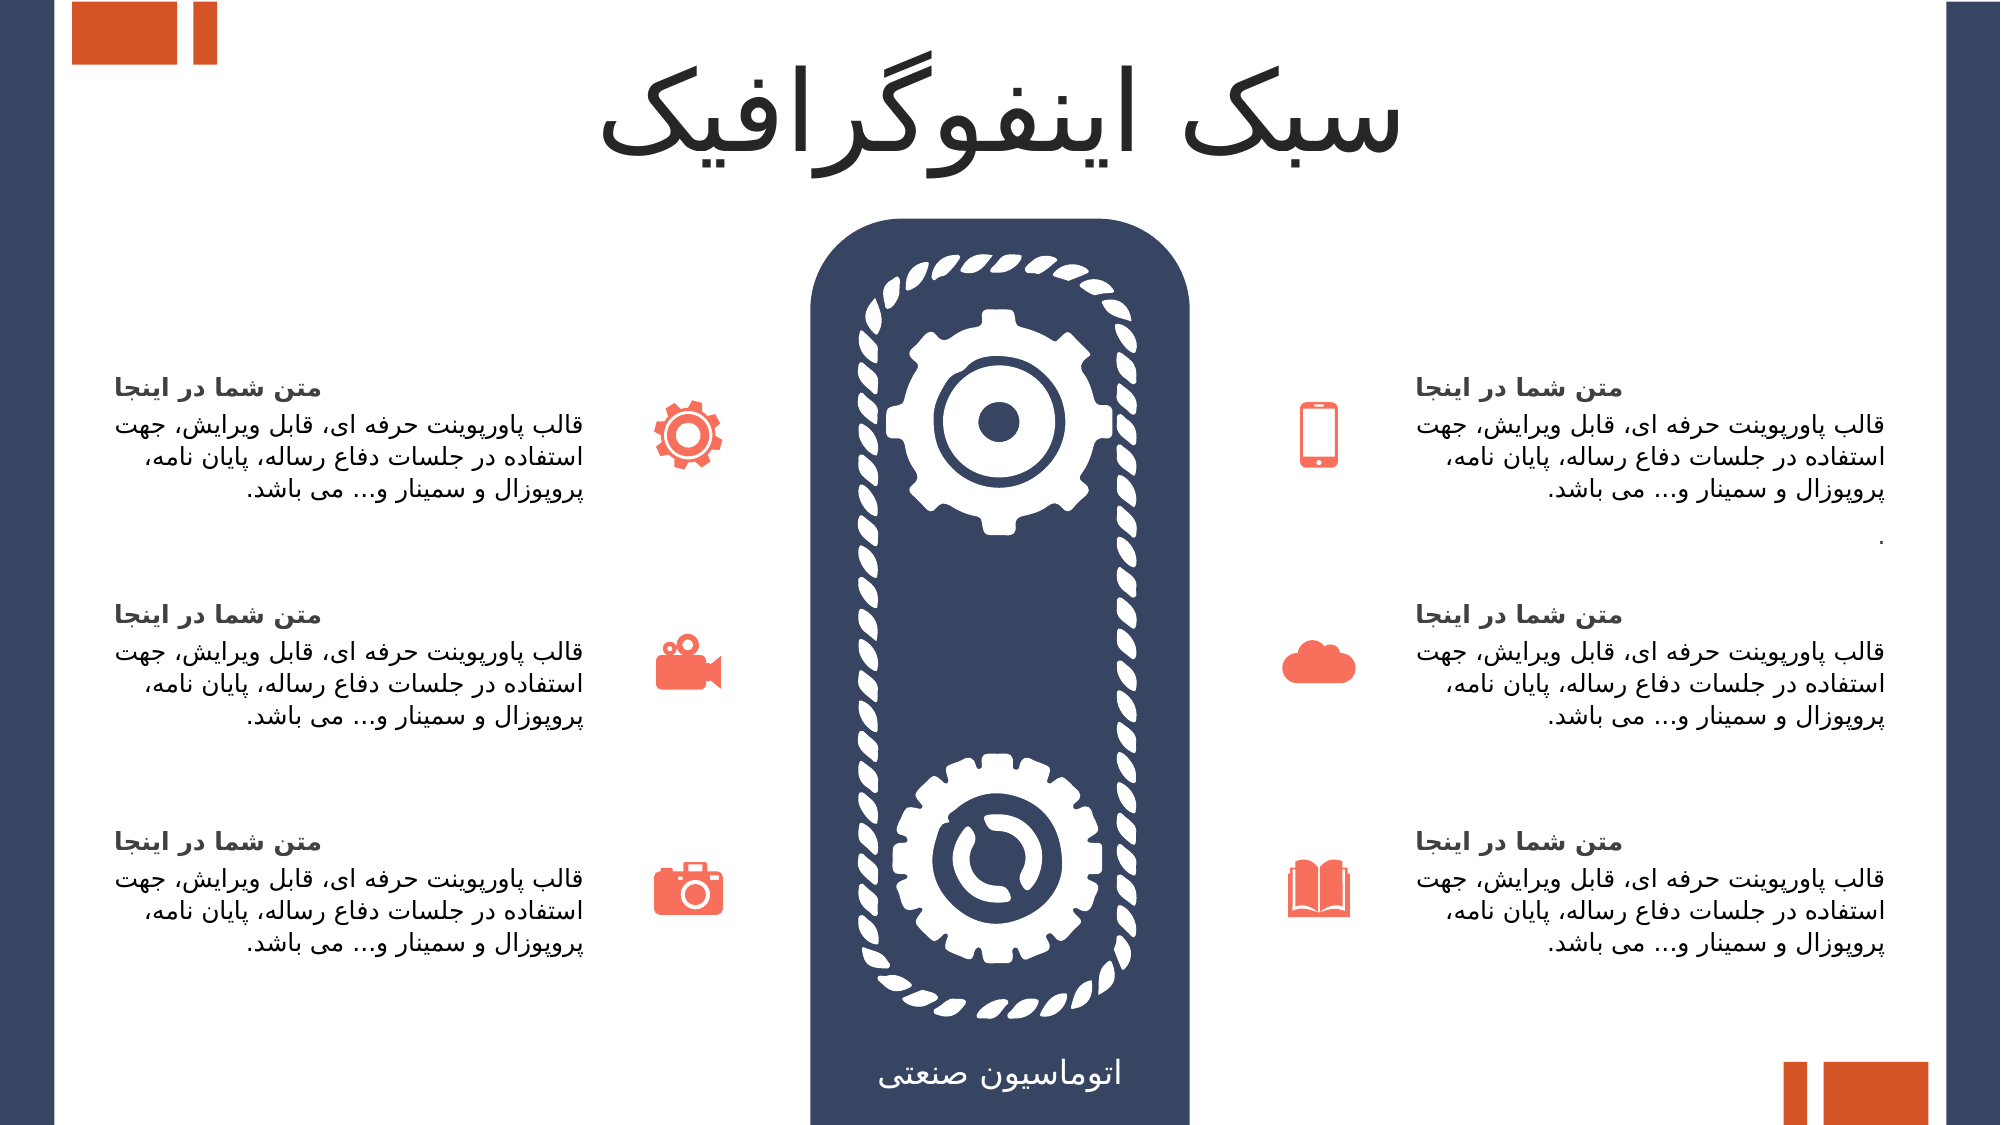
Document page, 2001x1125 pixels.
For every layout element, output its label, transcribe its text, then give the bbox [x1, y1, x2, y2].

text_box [1400, 364, 1783, 559]
text_box [1299, 401, 1339, 469]
text_box [652, 399, 724, 471]
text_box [99, 817, 600, 966]
text_box [809, 780, 1191, 1125]
text_box [72, 1, 178, 65]
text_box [1783, 1, 2000, 1125]
text_box [0, 0, 55, 1125]
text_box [613, 494, 1383, 780]
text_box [99, 364, 600, 512]
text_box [1400, 591, 1783, 739]
text_box [193, 1, 218, 65]
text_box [99, 591, 600, 739]
text_box [653, 860, 724, 916]
text_box اتوماسیون صنعتی [810, 1043, 1190, 1099]
list سبک اینفوگرافیک [55, 55, 1783, 175]
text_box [1400, 817, 1783, 966]
text_box [1287, 858, 1351, 919]
text_box [809, 217, 1191, 494]
